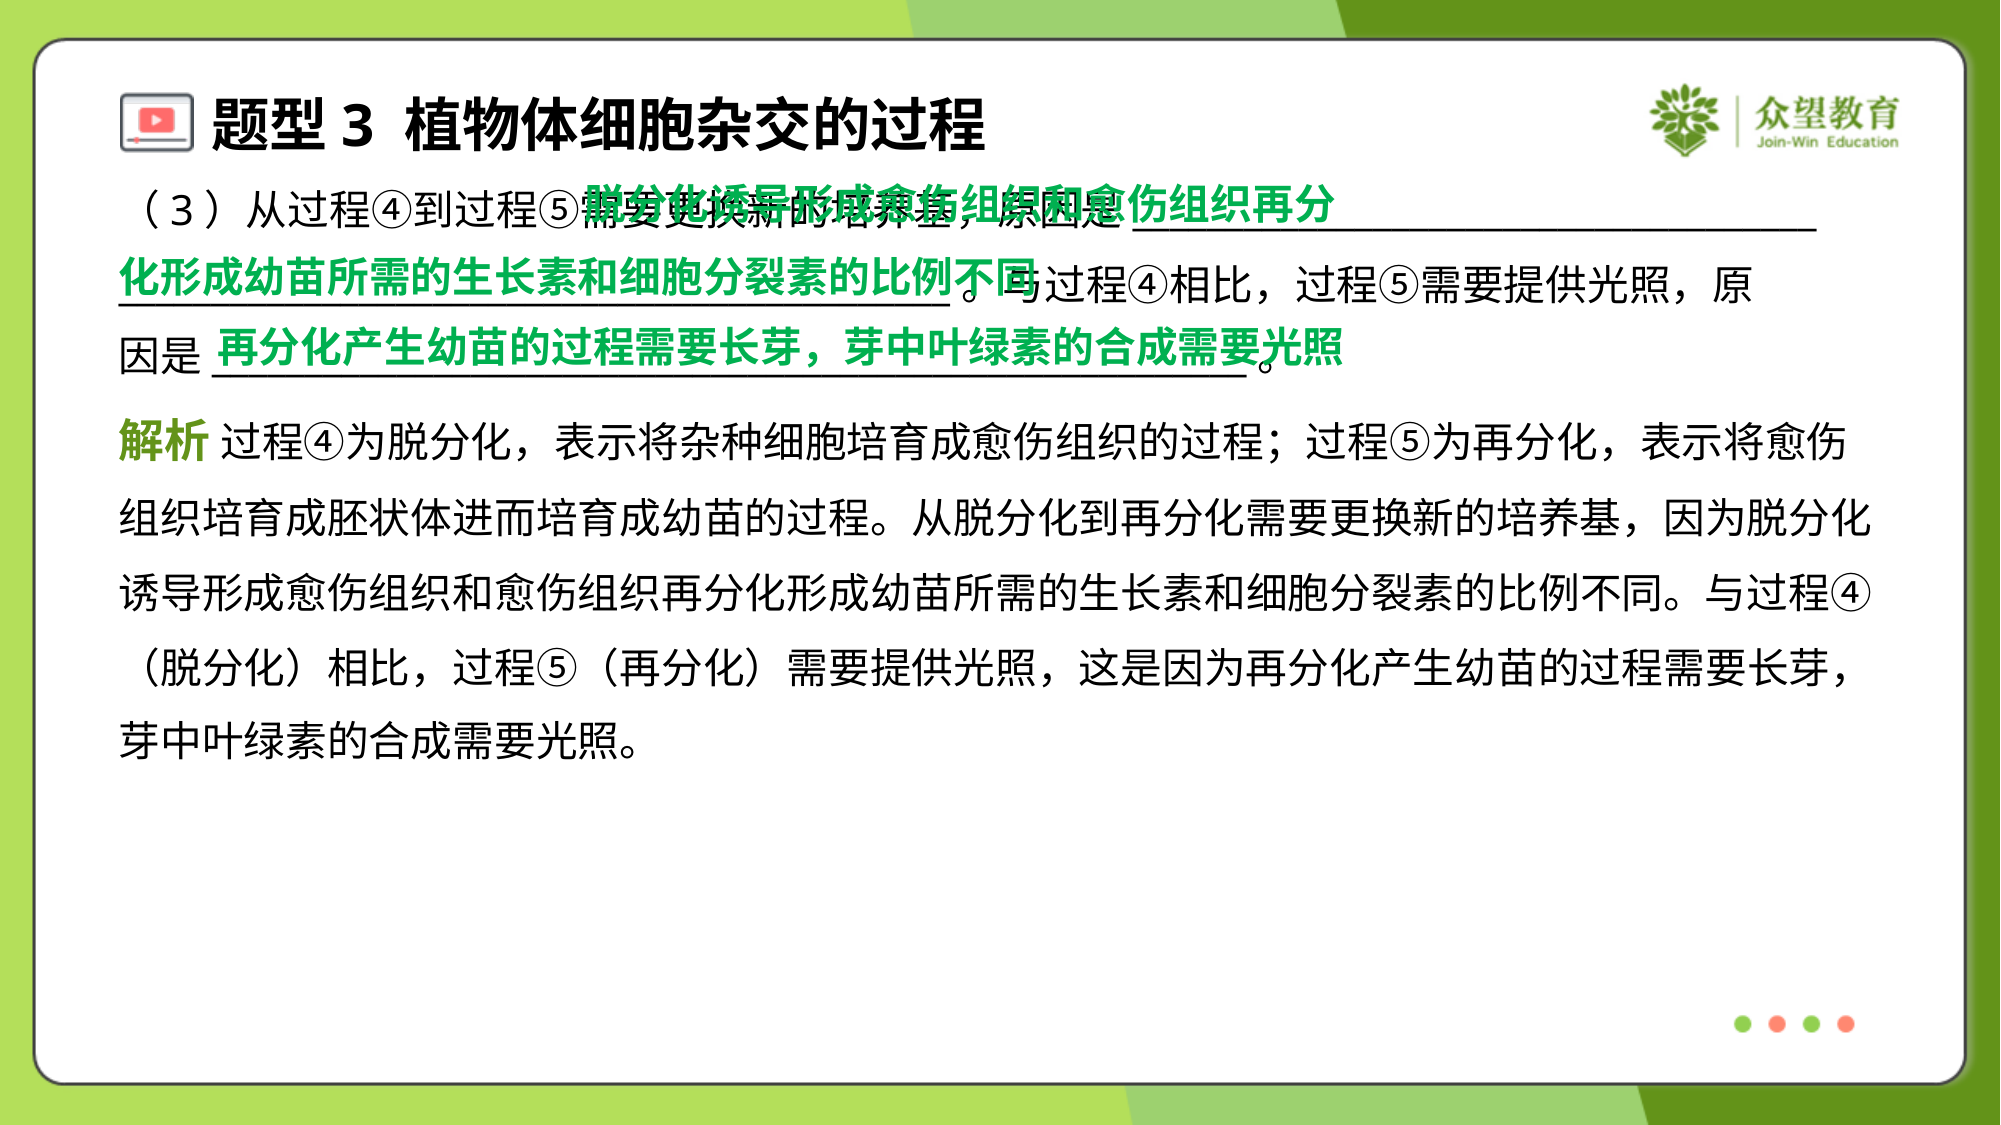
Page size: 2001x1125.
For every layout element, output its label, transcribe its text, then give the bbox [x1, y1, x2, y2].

text_box 解析 过程④为脱分化，表示将杂种细胞培育成愈伤组织的过程；过程⑤为再分化，表示将愈伤 组织培育成胚状体进而培育成幼苗的过程。从脱分化到再分化需要更换新的培养基，因为脱分化 诱导形成愈伤组织和愈伤组织再分化形成幼苗所需的生长素和细胞分裂素的比例不同。与过程④ （脱分化）相比，过程⑤（再分化）需要提供光照，这是因为再分化产生幼苗的过程需要长芽， 芽中叶绿素的合成需要光照。 [118, 389, 1883, 758]
text_box （3）从过程④到过程⑤需要更换新的培养基，原因是_____________________________________ _____________________________________________。与过程④相比，过程⑤需要提供光照，原 因是________________________________________________________。 [118, 158, 1883, 373]
text_box 再分化产生幼苗的过程需要长芽，芽中叶绿素的合成需要光照 [203, 299, 1359, 364]
picture [0, 0, 2000, 1125]
text_box 脱分化诱导形成愈伤组织和愈伤组织再分 化形成幼苗所需的生长素和细胞分裂素的比例不同 [118, 152, 1882, 294]
